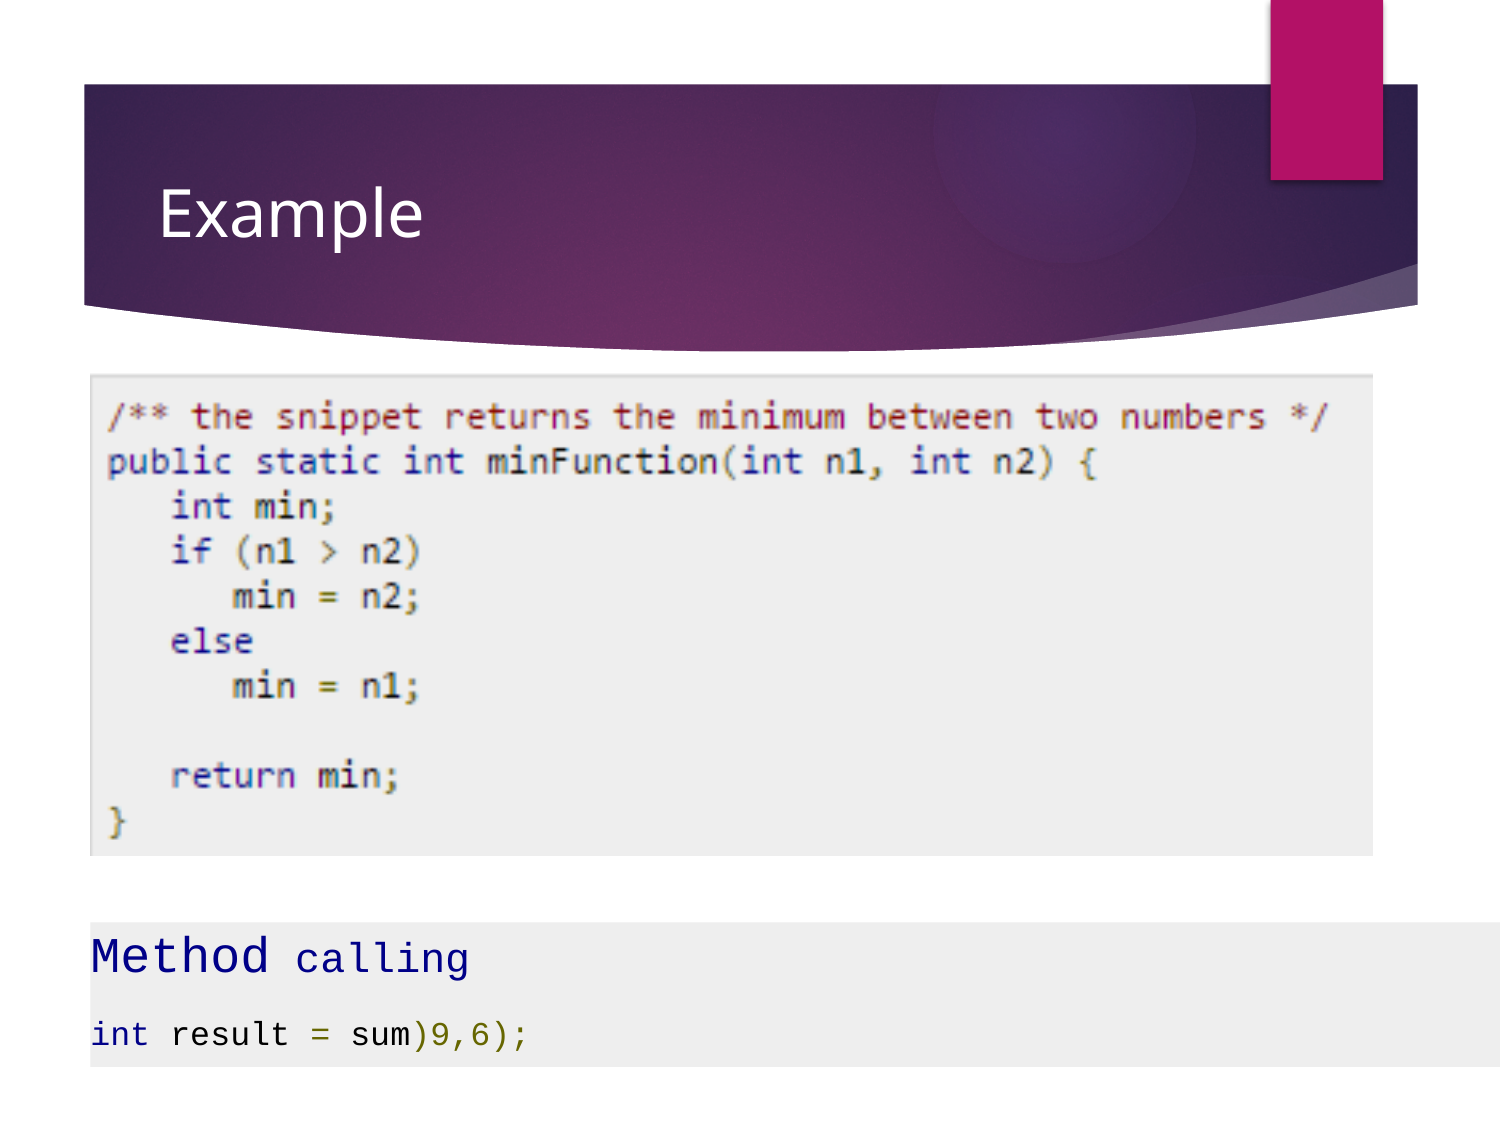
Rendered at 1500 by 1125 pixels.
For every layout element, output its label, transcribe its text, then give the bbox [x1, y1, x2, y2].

text_box Method calling int result = sum)9,6); [90, 922, 1500, 1067]
title Example [142, 152, 1183, 269]
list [90, 369, 1373, 856]
